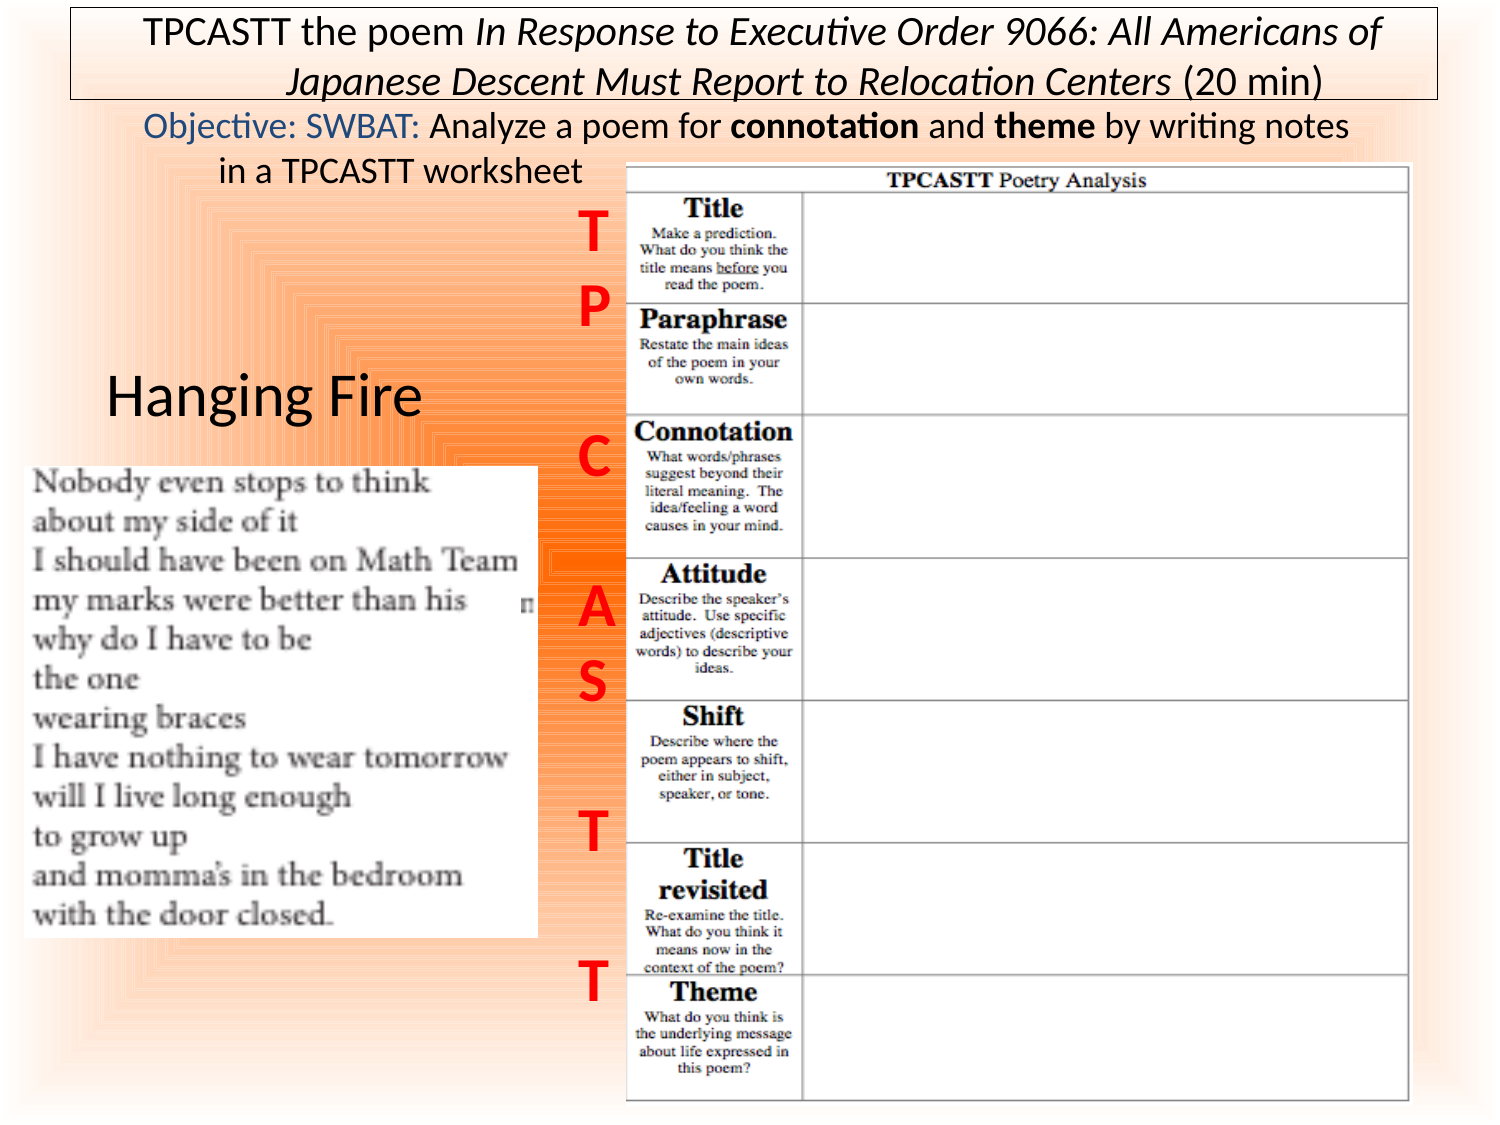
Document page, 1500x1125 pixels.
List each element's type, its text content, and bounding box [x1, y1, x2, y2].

picture [625, 162, 1413, 1107]
title TPCASTT the poem In Response to Executive Order 9066: All Americans of Japanese Descent Must Report to Relocation Centers (20 min) [70, 7, 1438, 100]
picture [24, 466, 538, 938]
text_box T P C A S T T [563, 199, 620, 1022]
text_box Hanging Fire [92, 346, 588, 437]
text_box Objective: SWBAT: Analyze a poem for connotation and theme by writing notes in a TPCASTT worksheet [24, 93, 1367, 199]
